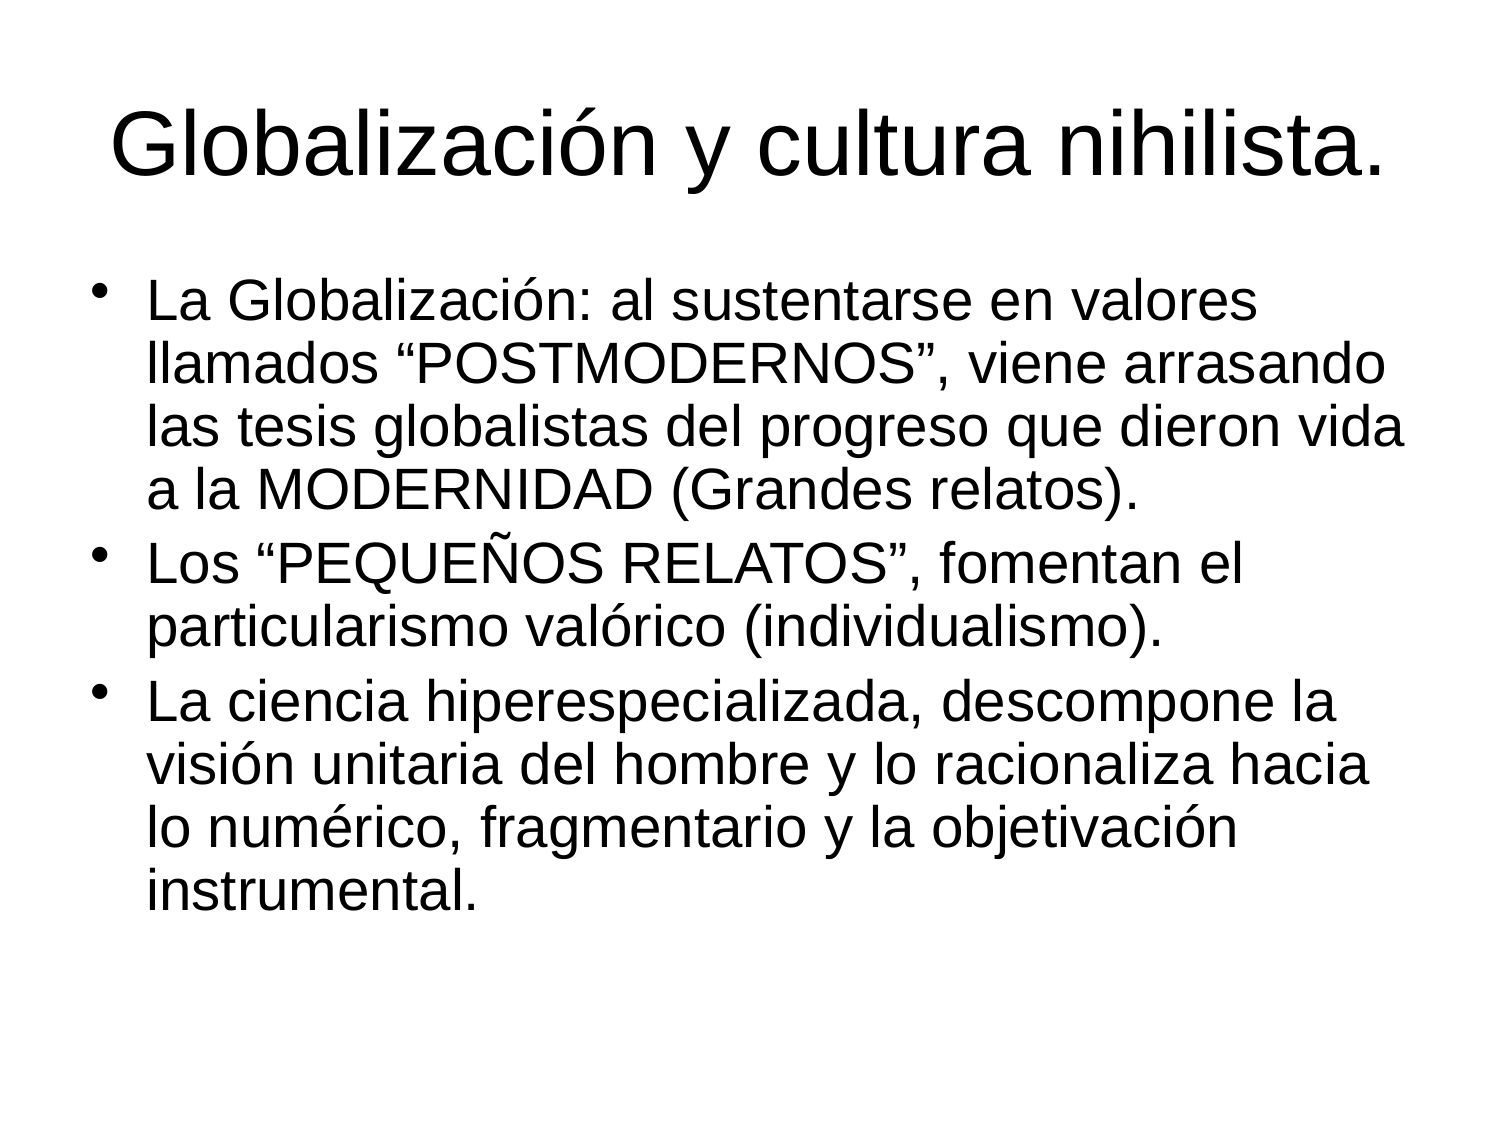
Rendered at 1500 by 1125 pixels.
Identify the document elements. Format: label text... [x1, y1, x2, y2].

title Globalización y cultura nihilista. [74, 44, 1426, 233]
list La Globalización: al sustentarse en valores llamados “POSTMODERNOS”, viene arrasando las tesis globalistas del progreso que dieron vida a la MODERNIDAD (Grandes relatos). Los “PEQUEÑOS RELATOS”, fomentan el particularismo valórico (individualismo). La ciencia hiperespecializada, descompone la visión unitaria del hombre y lo racionaliza hacia lo numérico, fragmentario y la objetivación instrumental. [74, 262, 1426, 1006]
